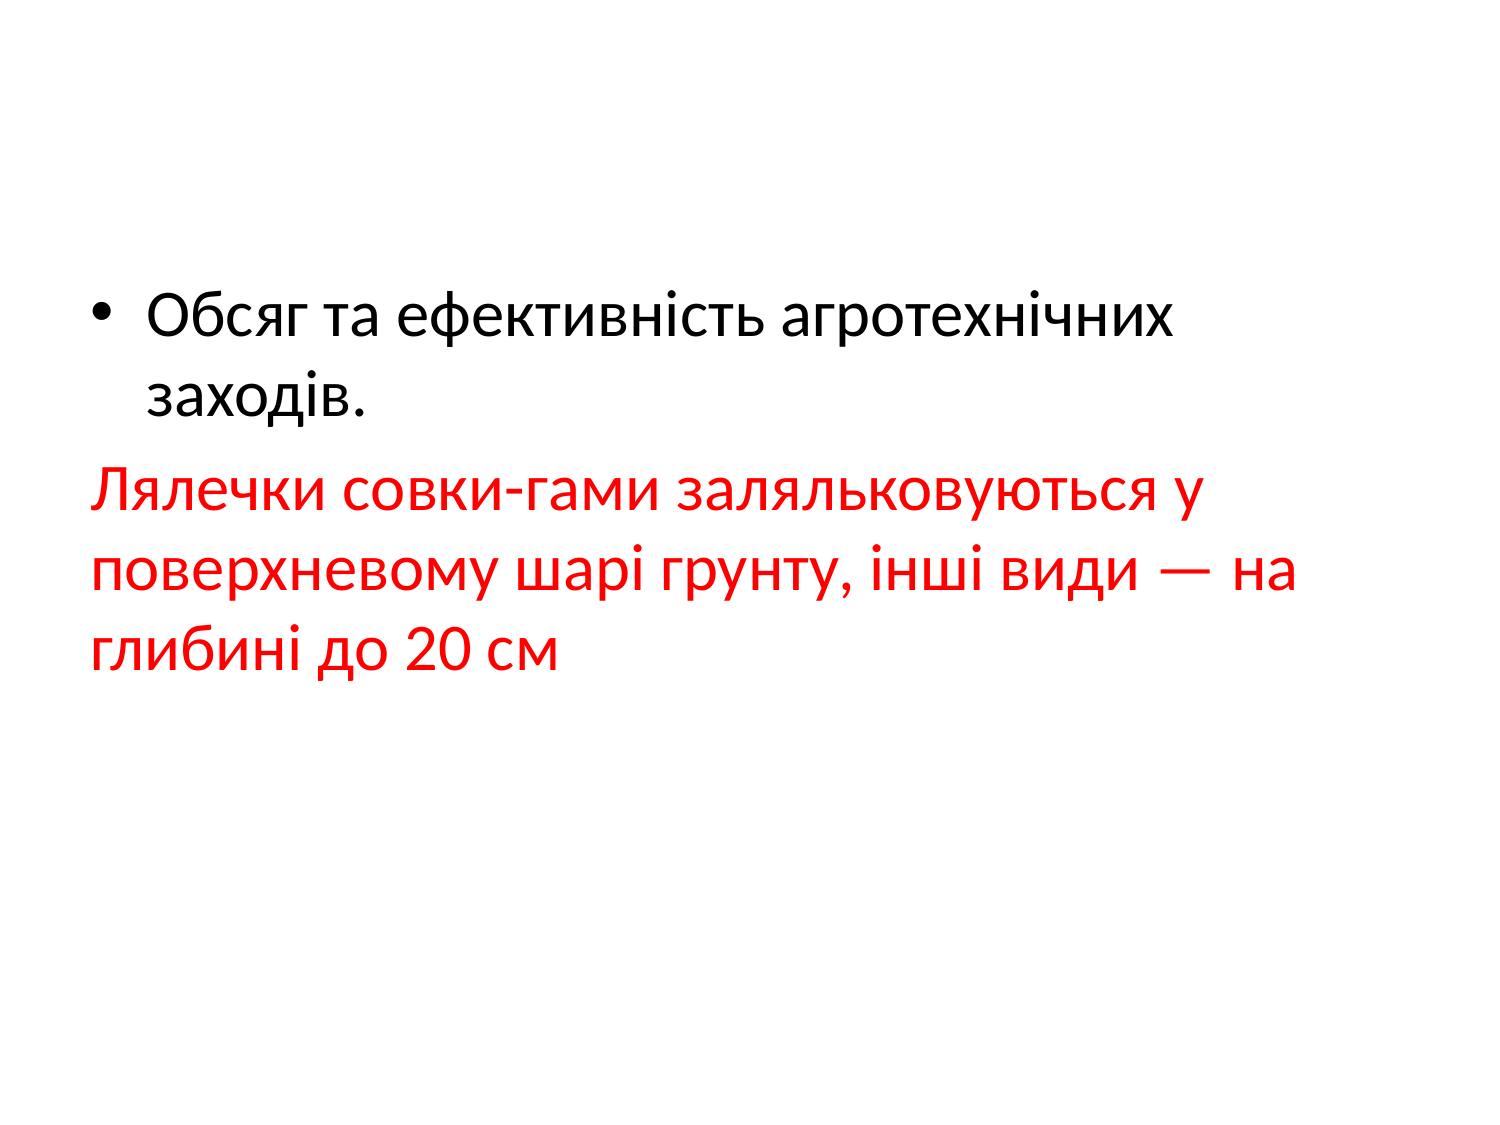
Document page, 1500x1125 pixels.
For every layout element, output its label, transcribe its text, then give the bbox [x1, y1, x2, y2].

list Обсяг та ефективність агротехнічних заходів. Лялечки совки-гами заляльковуються у поверхневому шарі грунту, інші види — на глибині до 20 см [75, 262, 1425, 1005]
